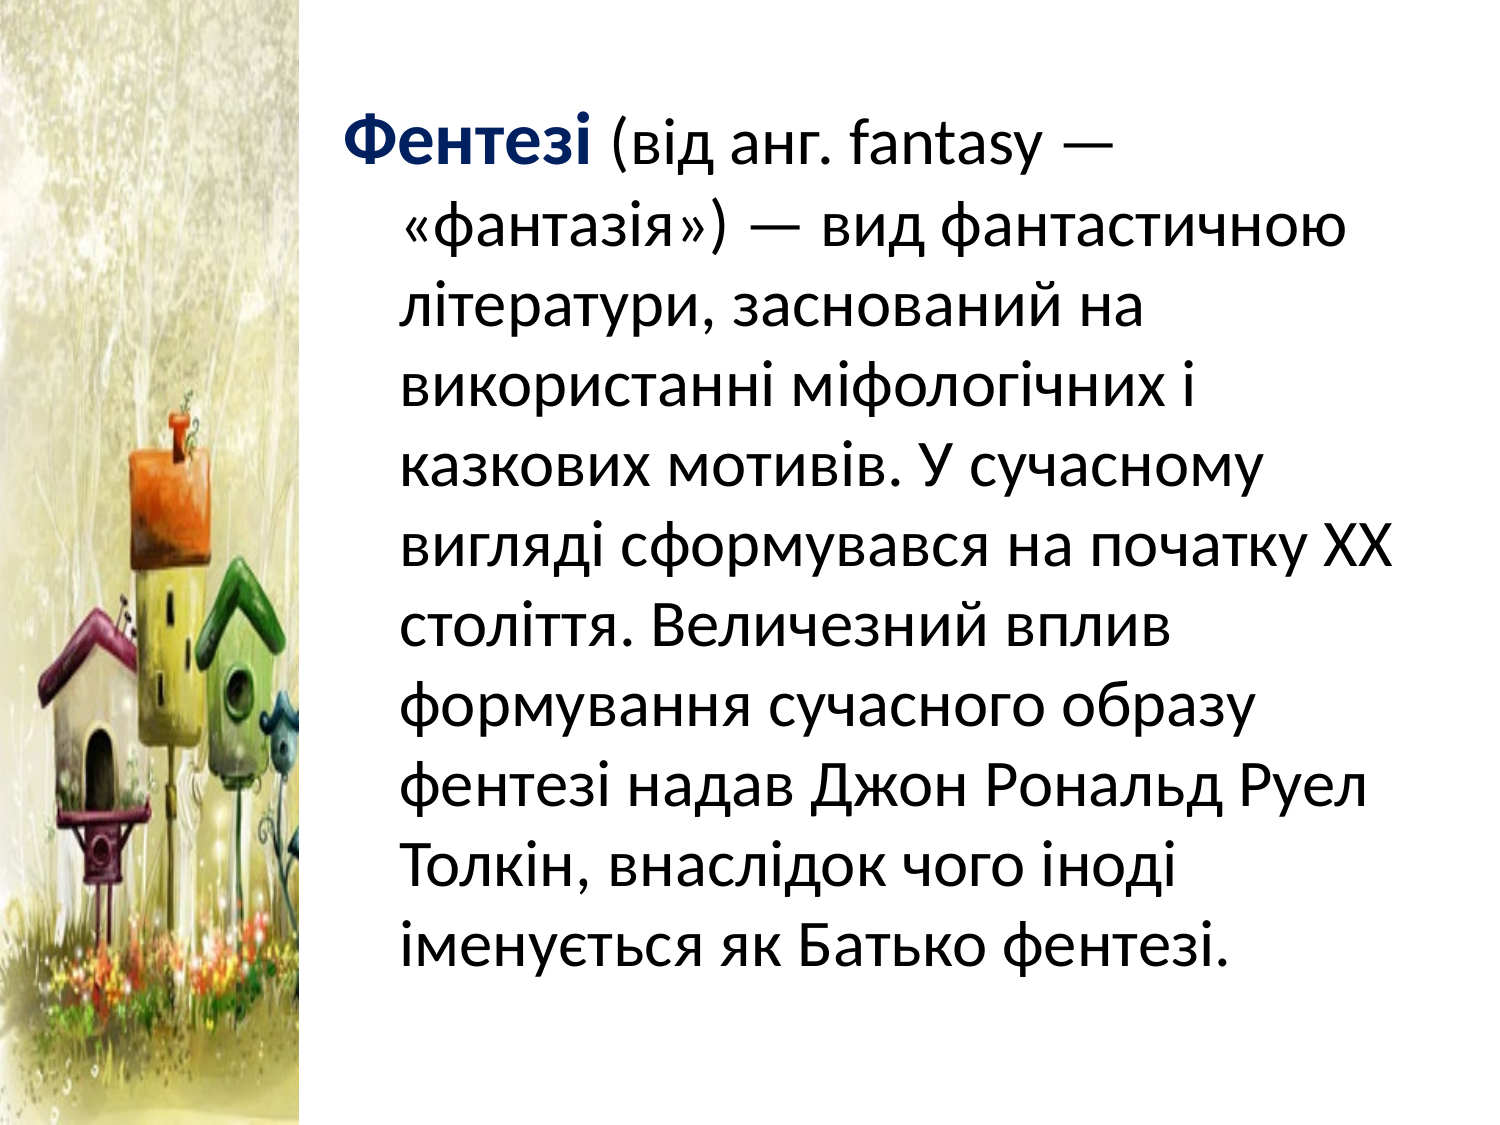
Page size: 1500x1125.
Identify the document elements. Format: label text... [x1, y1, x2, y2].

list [0, 0, 299, 1125]
list Фентезі (від анг. fantasy — «фантазія») — вид фантастичною літератури, заснований на використанні міфологічних і казкових мотивів. У сучасному вигляді сформувався на початку ХХ століття. Величезний вплив формування сучасного образу фентезі надав Джон Рональд Руел Толкін, внаслідок чого іноді іменується як Батько фентезі. [328, 82, 1425, 1005]
